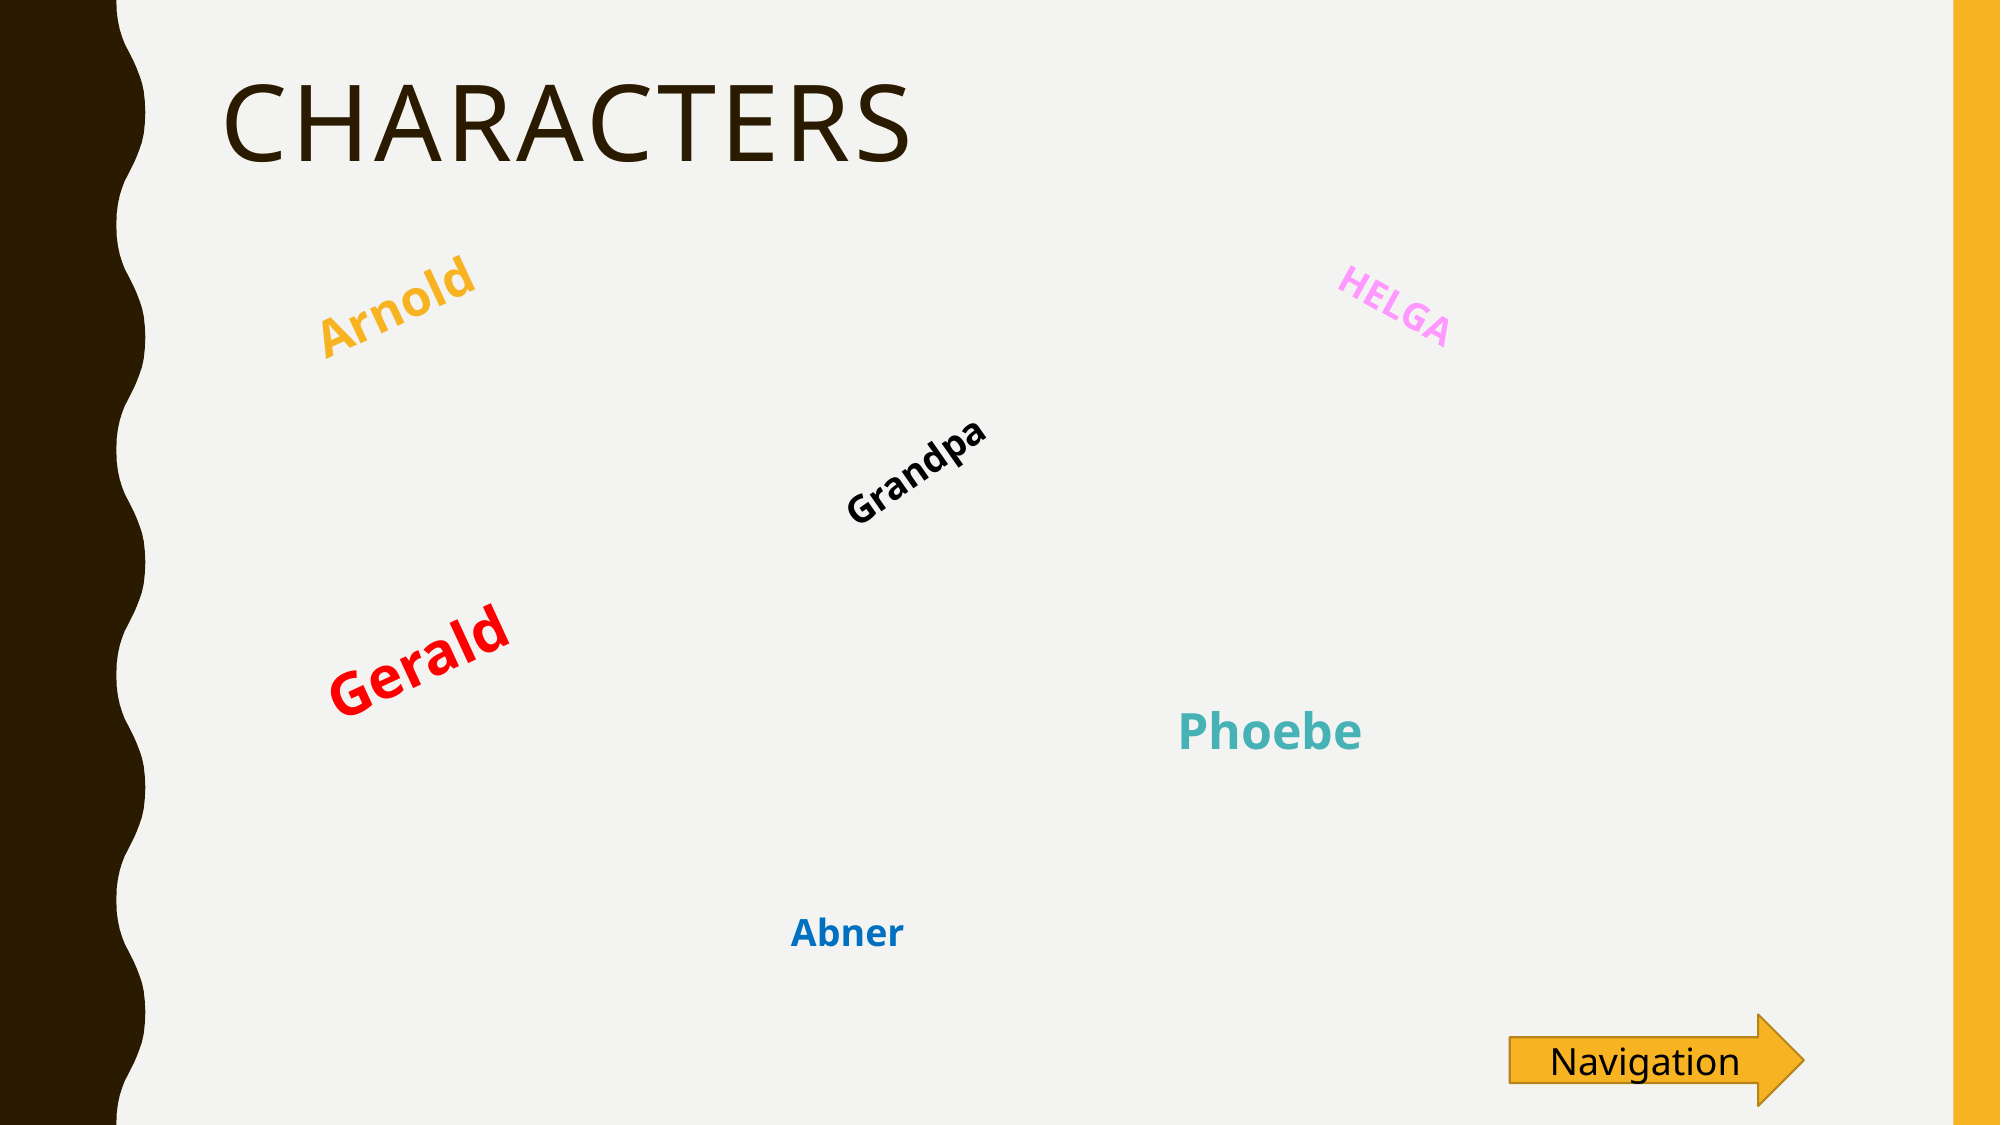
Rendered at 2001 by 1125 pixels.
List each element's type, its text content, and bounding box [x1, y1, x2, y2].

text_box Abner [604, 667, 1223, 1125]
text_box Arnold [159, 120, 630, 492]
text_box HELGA [1233, 176, 1585, 457]
text_box Grandpa [706, 276, 1142, 646]
text_box Navigation [1508, 1013, 1805, 1107]
title Characters [205, 62, 1875, 308]
text_box Phoebe [996, 567, 1626, 893]
text_box Gerald [275, 541, 559, 782]
